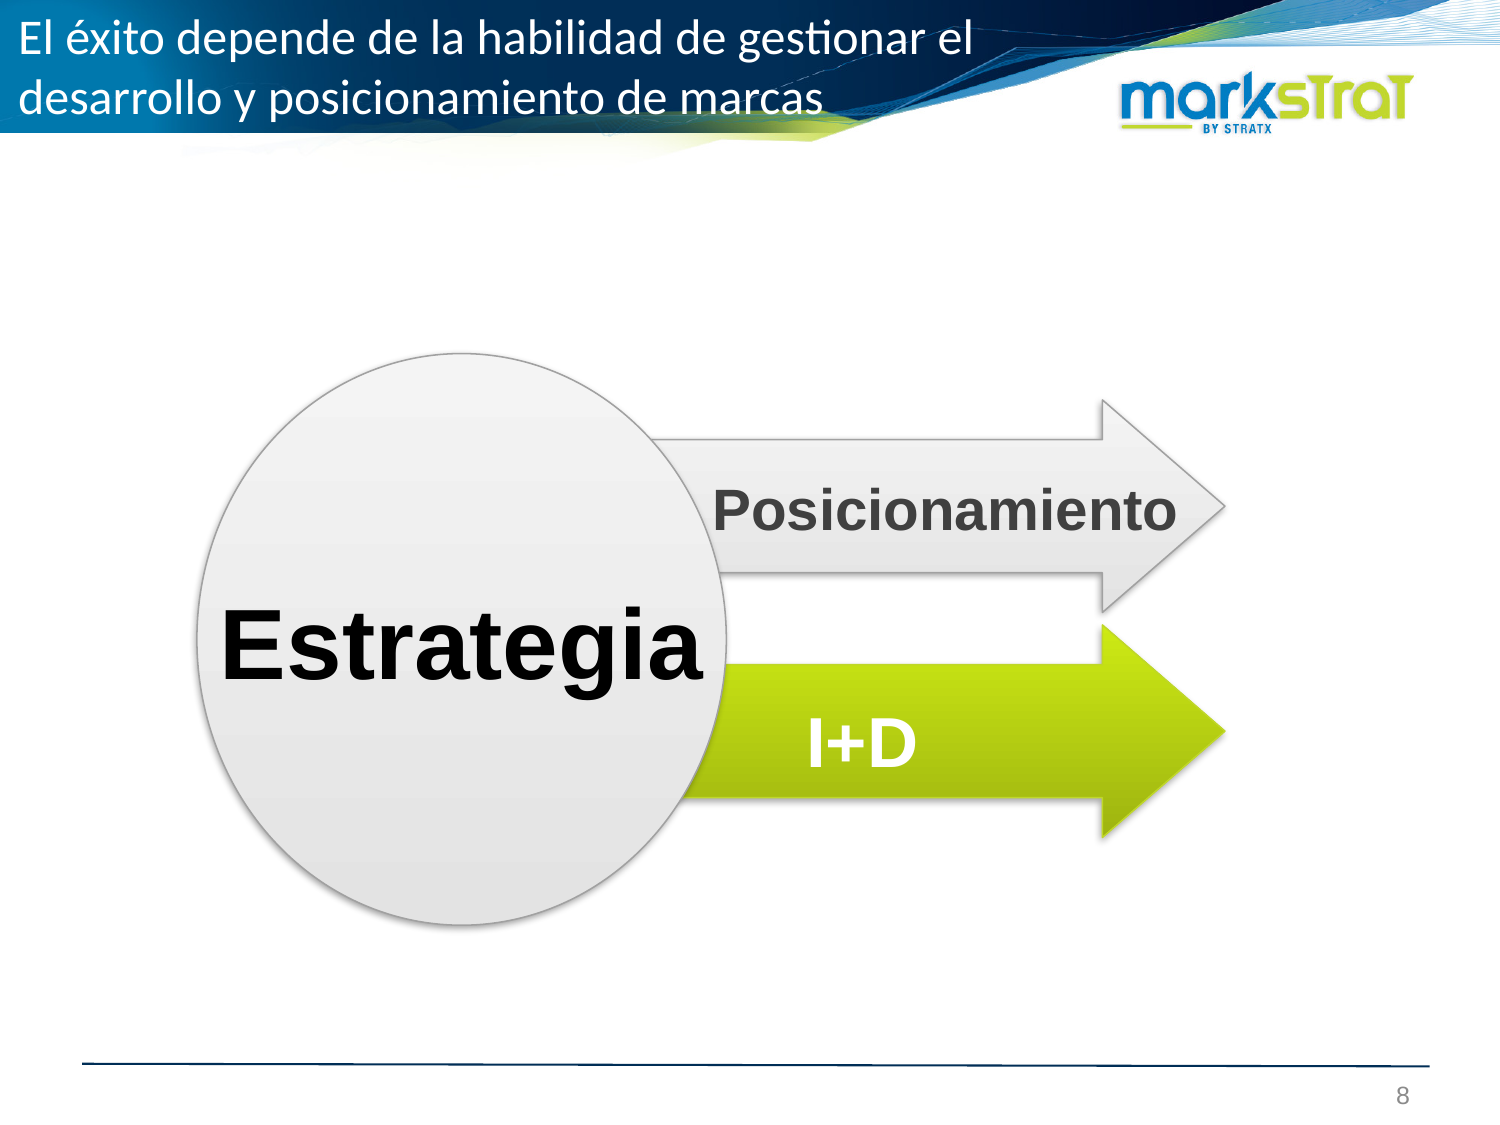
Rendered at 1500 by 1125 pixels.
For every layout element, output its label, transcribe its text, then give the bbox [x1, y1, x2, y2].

picture [0, 0, 1500, 1125]
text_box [196, 353, 1226, 926]
slide_number 8 [1074, 1065, 1425, 1125]
title El éxito depende de la habilidad de gestionar el desarrollo y posicionamiento de marcas [3, 0, 1075, 129]
